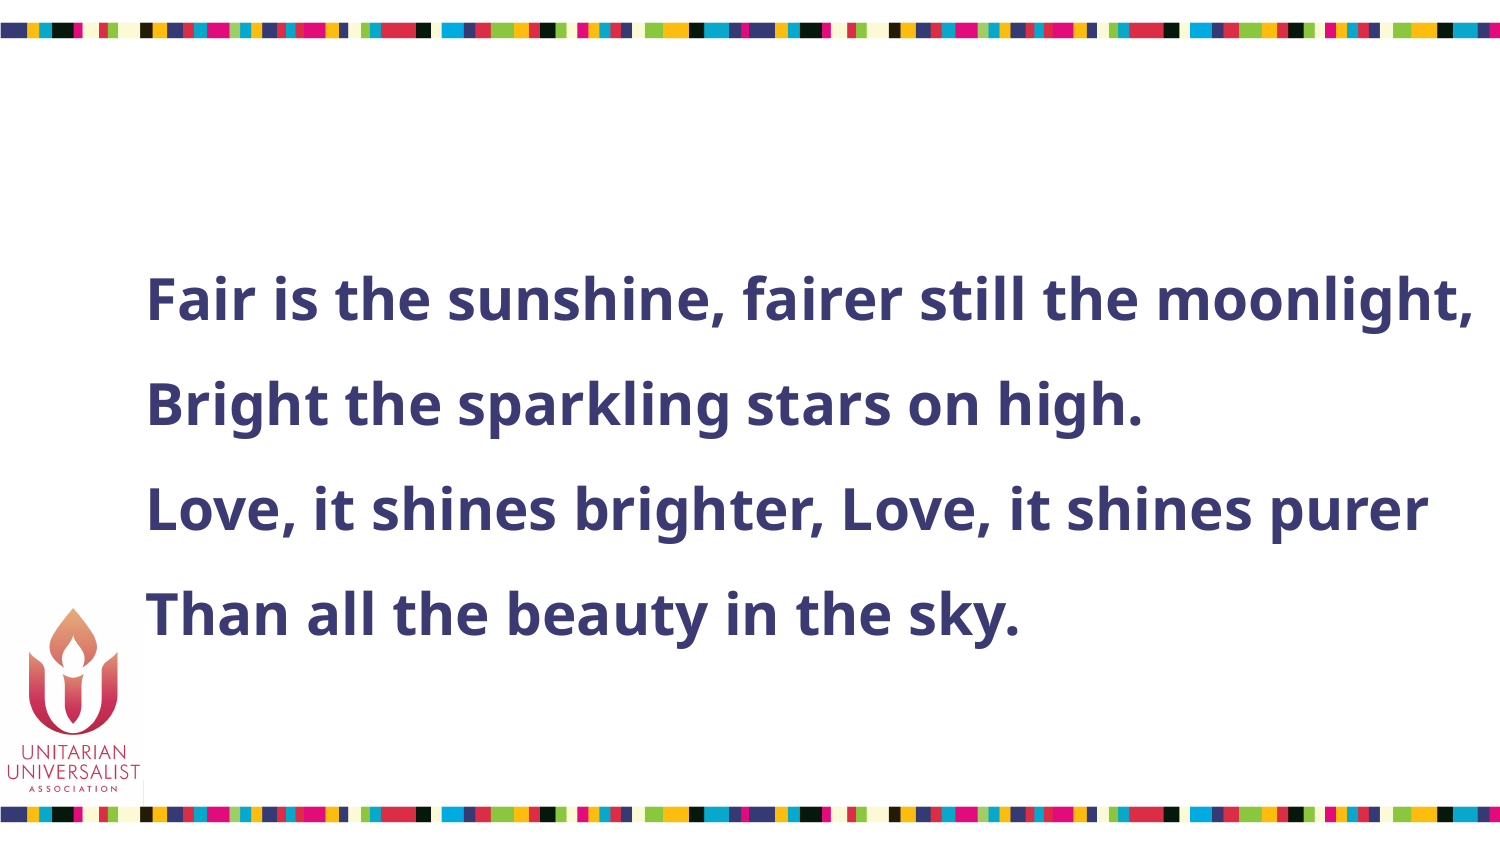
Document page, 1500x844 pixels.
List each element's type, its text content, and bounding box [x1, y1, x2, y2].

text_box Fair is the sunshine, fairer still the moonlight, Bright the sparkling stars on high. Love, it shines brighter, Love, it shines purer Than all the beauty in the sky. [130, 212, 1500, 662]
picture [0, 22, 1500, 40]
picture [0, 600, 1500, 824]
